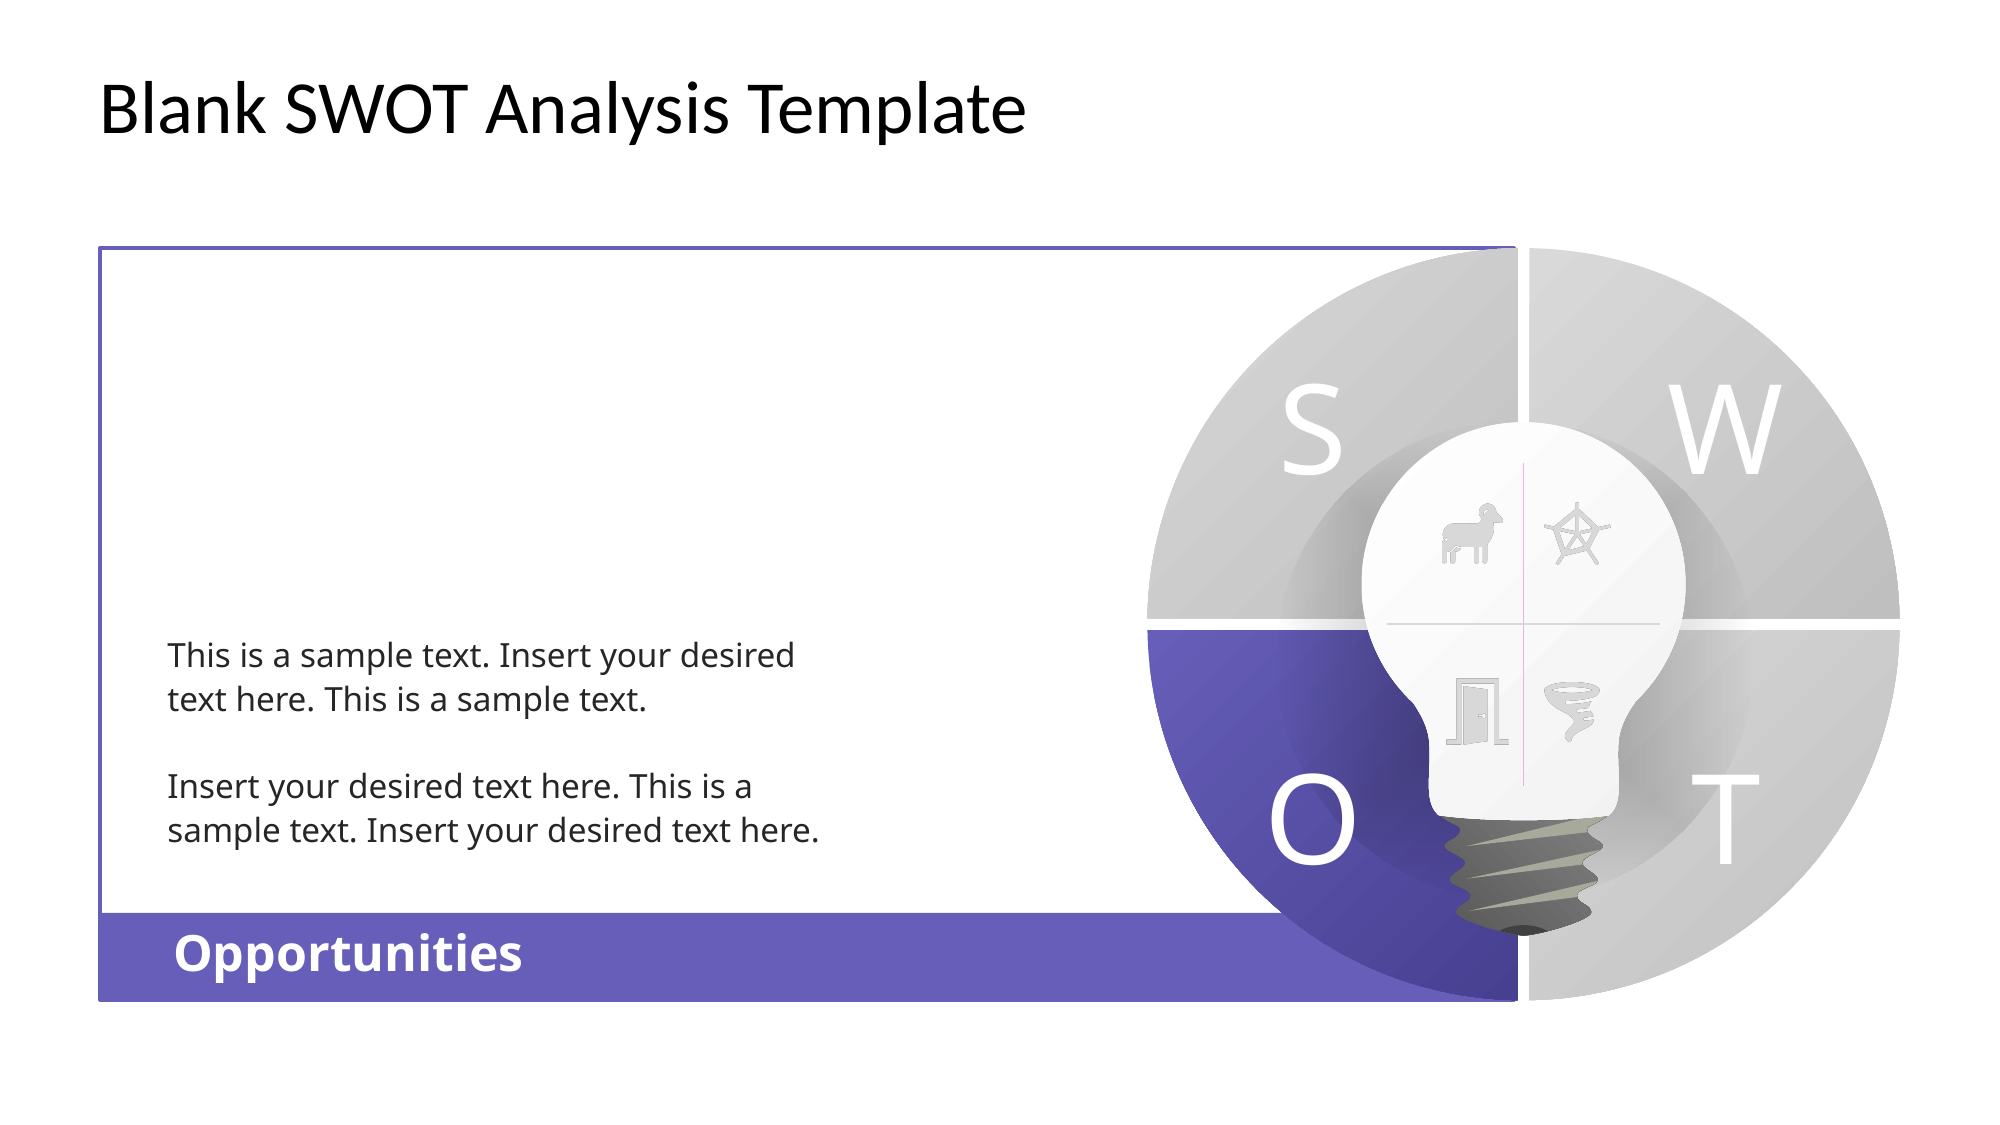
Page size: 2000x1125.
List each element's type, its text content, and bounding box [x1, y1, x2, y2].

title Blank SWOT Analysis Template [99, 45, 1900, 162]
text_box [1361, 421, 1686, 936]
text_box [98, 246, 1148, 911]
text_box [1147, 247, 1900, 1001]
text_box This is a sample text. Insert your desired text here. This is a sample text. Insert your desired text here. This is a sample text. Insert your desired text here. [167, 630, 863, 922]
text_box [98, 911, 1142, 1000]
text_box Opportunities [173, 929, 819, 982]
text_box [1386, 462, 1661, 786]
